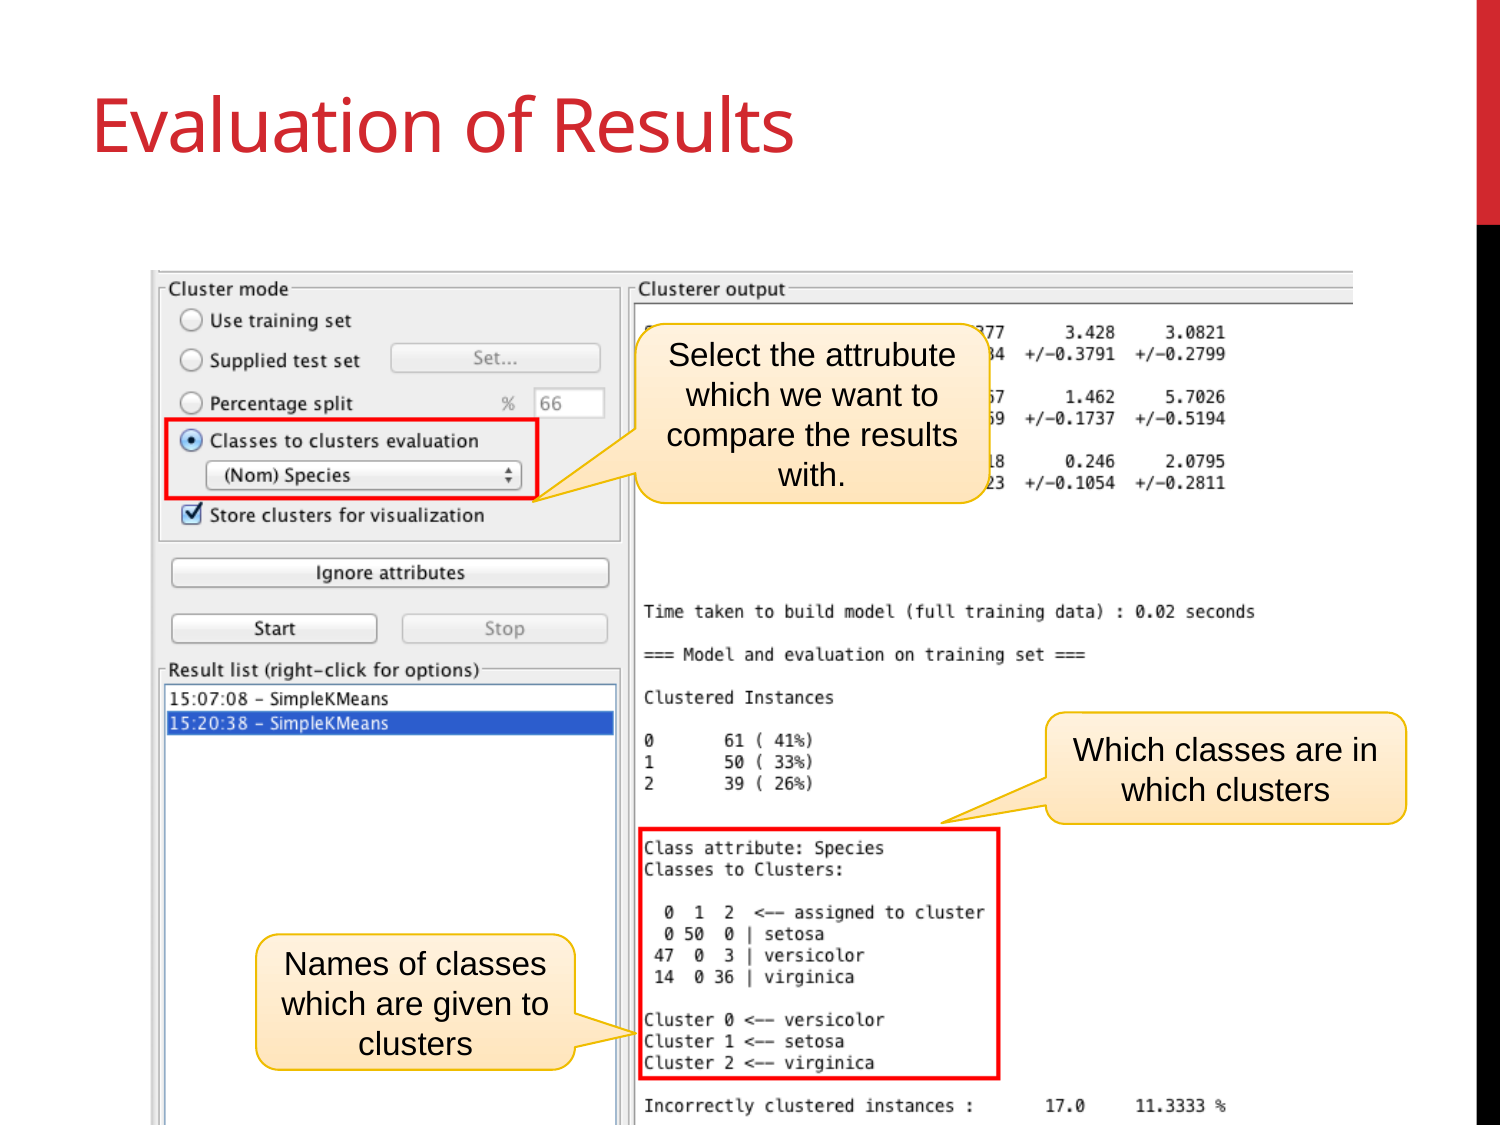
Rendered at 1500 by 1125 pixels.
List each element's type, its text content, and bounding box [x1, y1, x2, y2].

picture [149, 270, 1353, 1125]
text_box Which classes are in which clusters [1361, 711, 1408, 825]
title Evaluation of Results [75, 25, 1325, 175]
